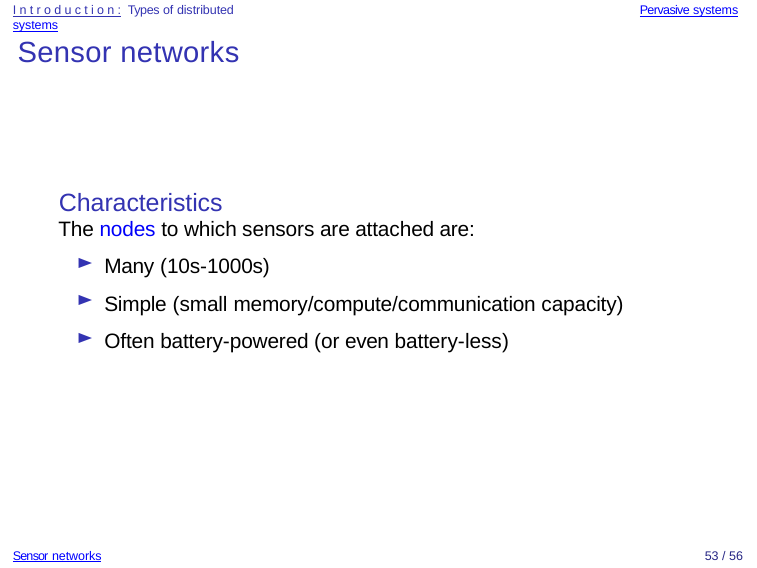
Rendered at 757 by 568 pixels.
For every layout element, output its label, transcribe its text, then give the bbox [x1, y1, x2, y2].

text_box Sensor networks [10, 546, 108, 563]
slide_number 53 / 56 [698, 546, 745, 568]
text_box Characteristics The nodes to which sensors are attached are: Many (10s-1000s) Simple (small memory/compute/communication capacity) Often battery-powered (or even battery-less) [52, 184, 636, 353]
text_box Pervasive systems [637, 0, 745, 18]
text_box Sensor networks [15, 30, 243, 69]
text_box Introduction: Types of distributed systems [10, 0, 247, 33]
